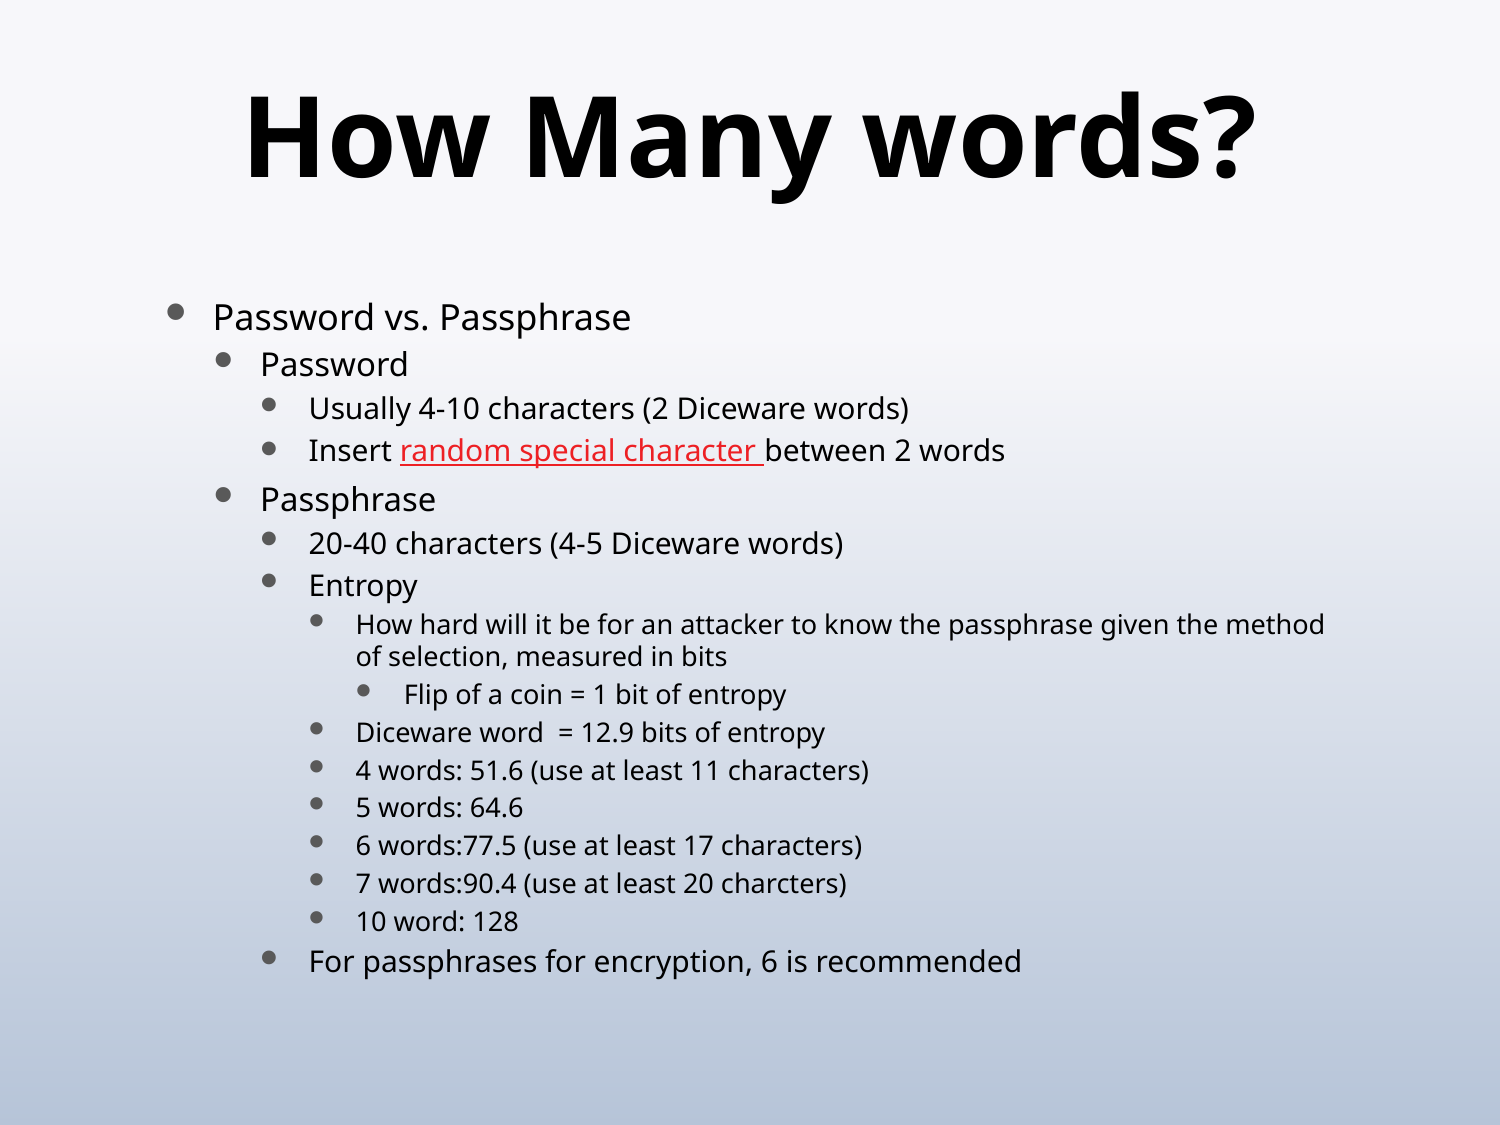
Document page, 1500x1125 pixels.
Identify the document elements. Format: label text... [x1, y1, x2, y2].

title How Many words? [150, 37, 1350, 245]
list Password vs. Passphrase Password Usually 4-10 characters (2 Diceware words) Insert random special character between 2 words Passphrase 20-40 characters (4-5 Diceware words) Entropy How hard will it be for an attacker to know the passphrase given the method of selection, measured in bits Flip of a coin = 1 bit of entropy Diceware word = 12.9 bits of entropy 4 words: 51.6 (use at least 11 characters) 5 words: 64.6 6 words:77.5 (use at least 17 characters) 7 words:90.4 (use at least 20 charcters) 10 word: 128 For passphrases for encryption, 6 is recommended [150, 286, 1350, 993]
